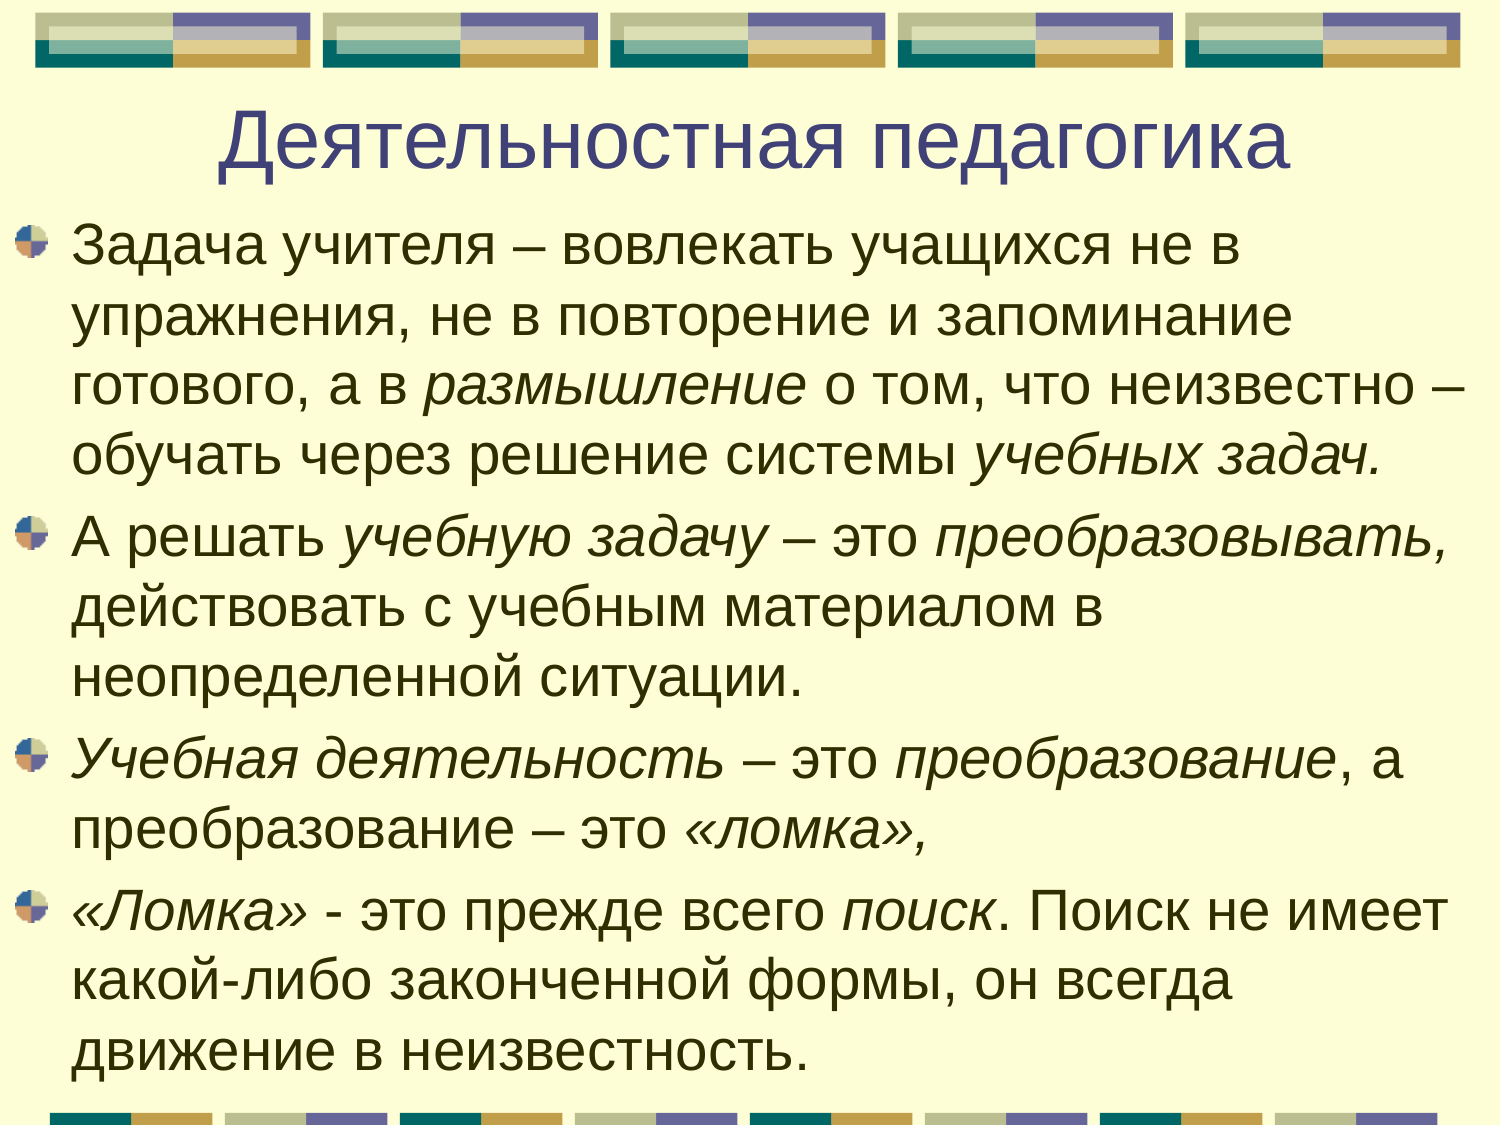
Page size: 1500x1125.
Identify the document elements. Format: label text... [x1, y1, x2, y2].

picture [15, 225, 48, 258]
picture [15, 516, 48, 550]
picture [15, 738, 48, 772]
list Задача учителя – вовлекать учащихся не в упражнения, не в повторение и запоминание готового, а в размышление о том, что неизвестно – обучать через решение системы учебных задач. А решать учебную задачу – это преобразовывать, действовать с учебным материалом в неопределенной ситуации. Учебная деятельность – это преобразование, а преобразование – это «ломка», «Ломка» - это прежде всего поиск. Поиск не имеет какой-либо законченной формы, он всегда движение в неизвестность. [0, 198, 1500, 1125]
title Деятельностная педагогика [116, 70, 1393, 198]
picture [15, 890, 48, 923]
